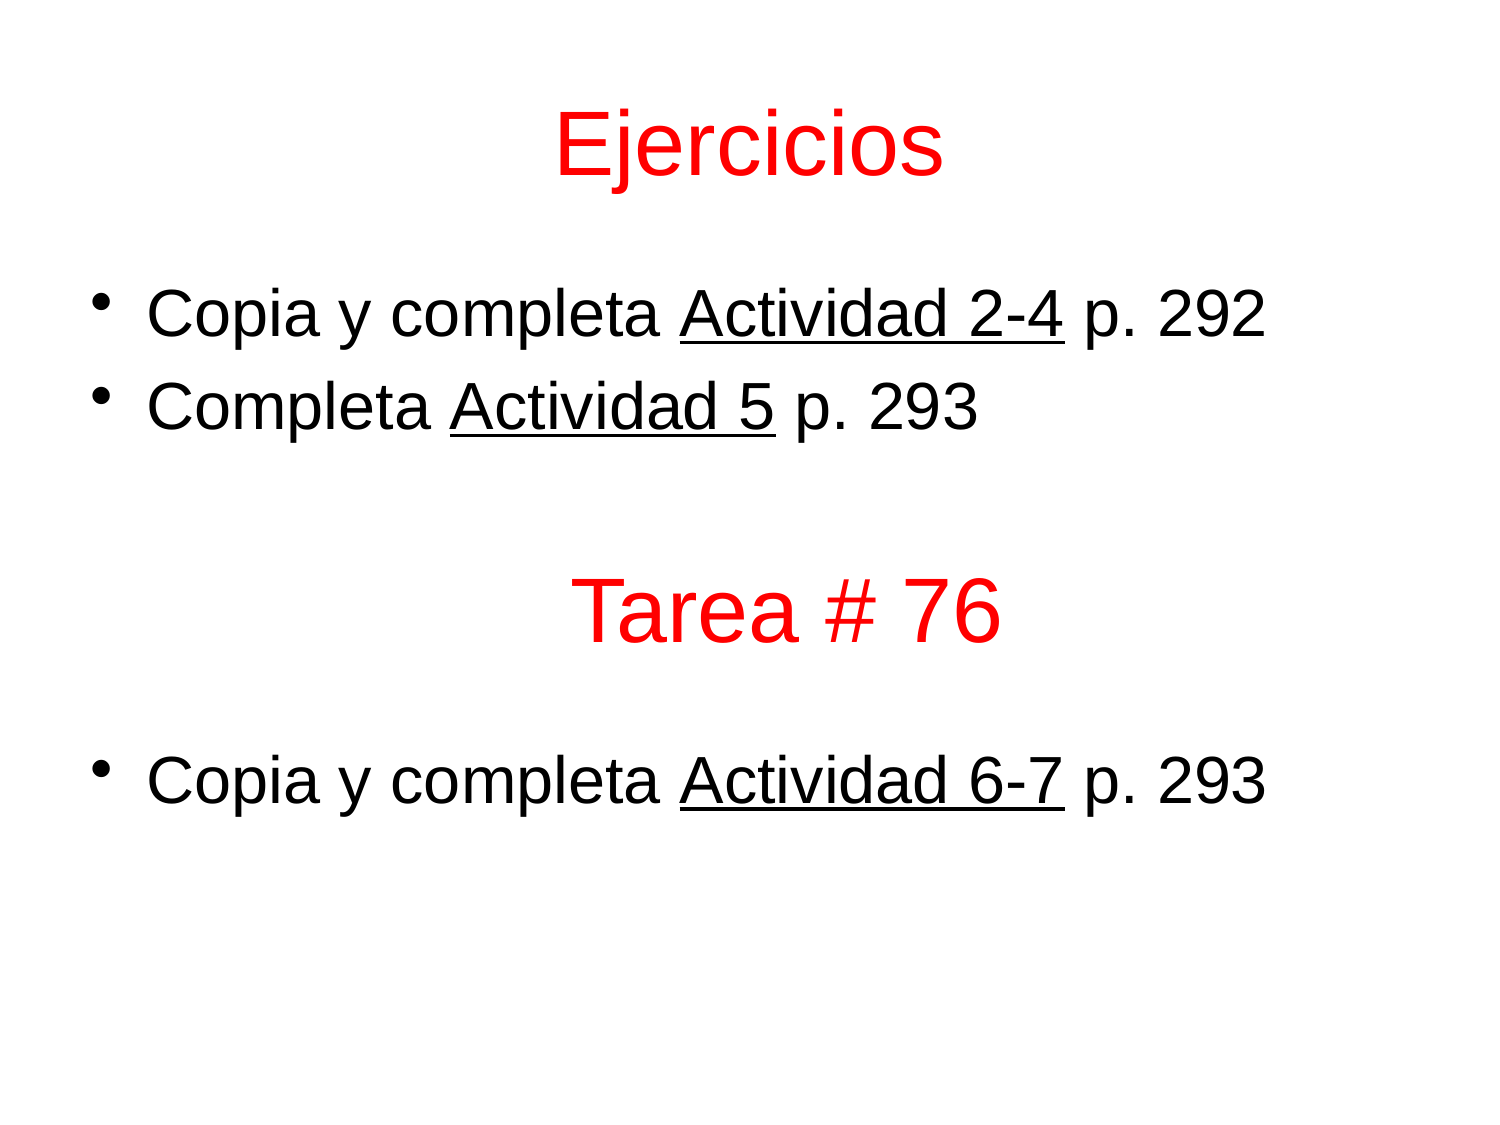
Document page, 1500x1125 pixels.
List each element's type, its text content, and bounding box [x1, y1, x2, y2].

text_box Tarea # 76 [112, 512, 1463, 700]
list Copia y completa Actividad 2-4 p. 292 Completa Actividad 5 p. 293 Copia y completa Actividad 6-7 p. 293 [75, 262, 1425, 1005]
title Ejercicios [75, 45, 1425, 233]
